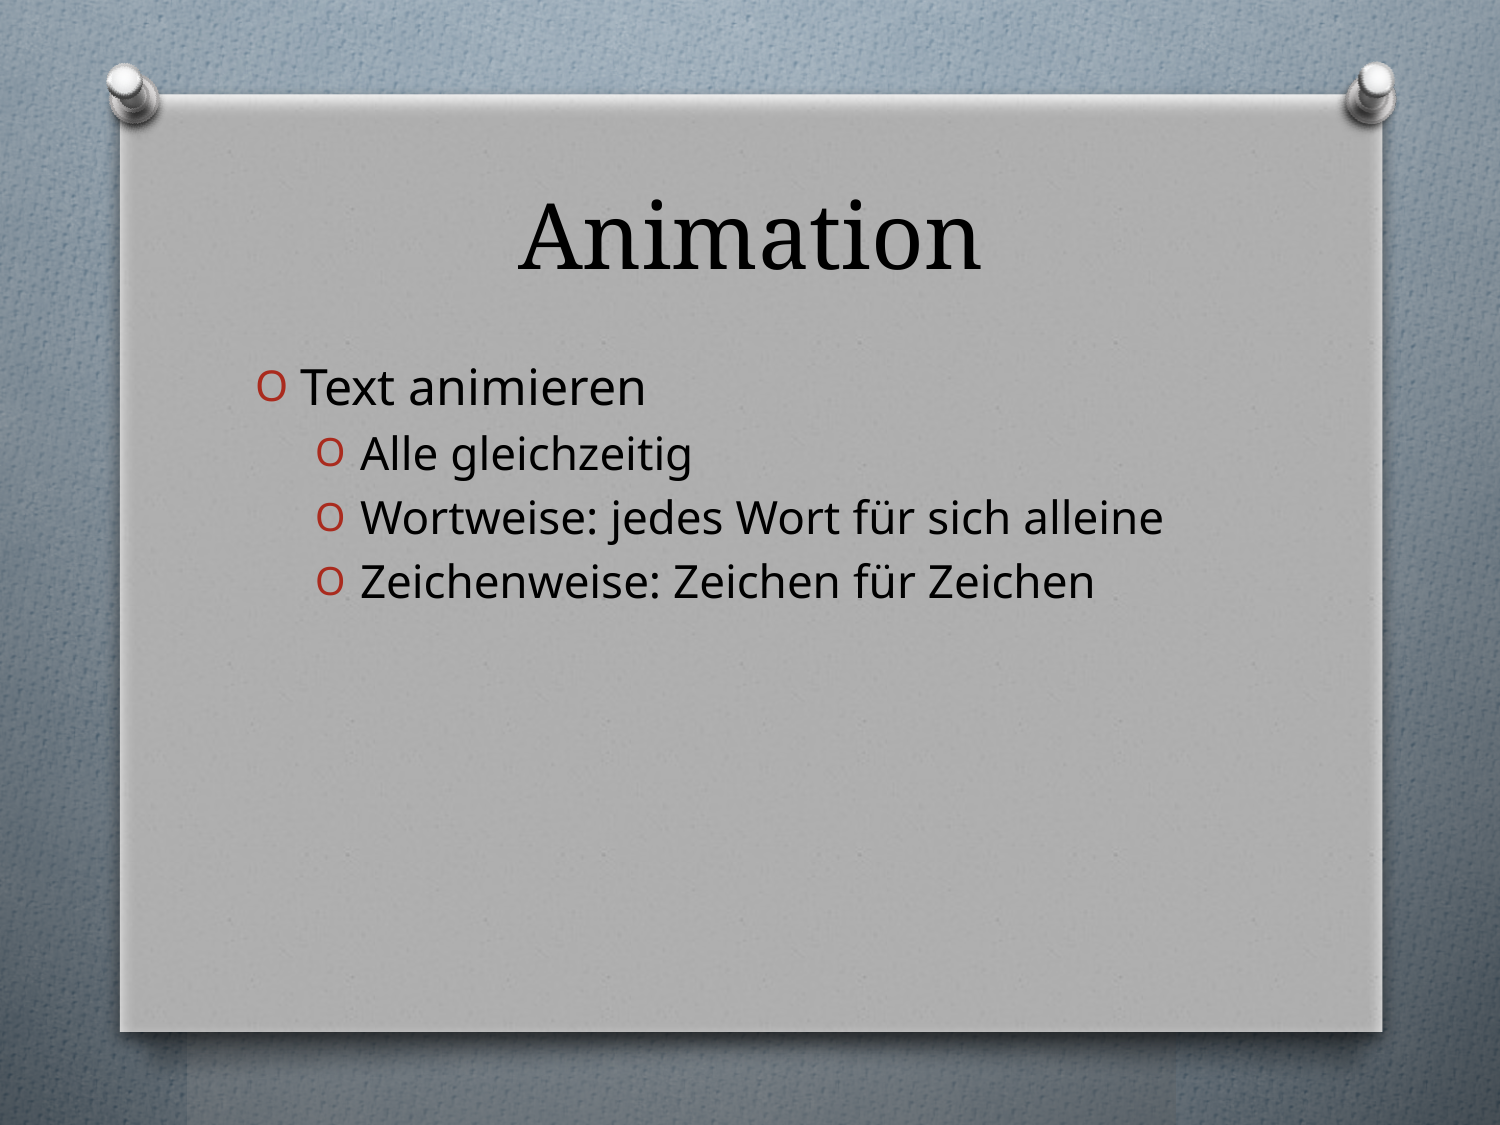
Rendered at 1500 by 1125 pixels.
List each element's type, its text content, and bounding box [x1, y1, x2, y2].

picture [75, 29, 198, 153]
picture [1317, 35, 1439, 156]
title Animation [179, 134, 1323, 332]
list Text animieren Alle gleichzeitig Wortweise: jedes Wort für sich alleine Zeichenweise: Zeichen für Zeichen [240, 347, 1257, 939]
